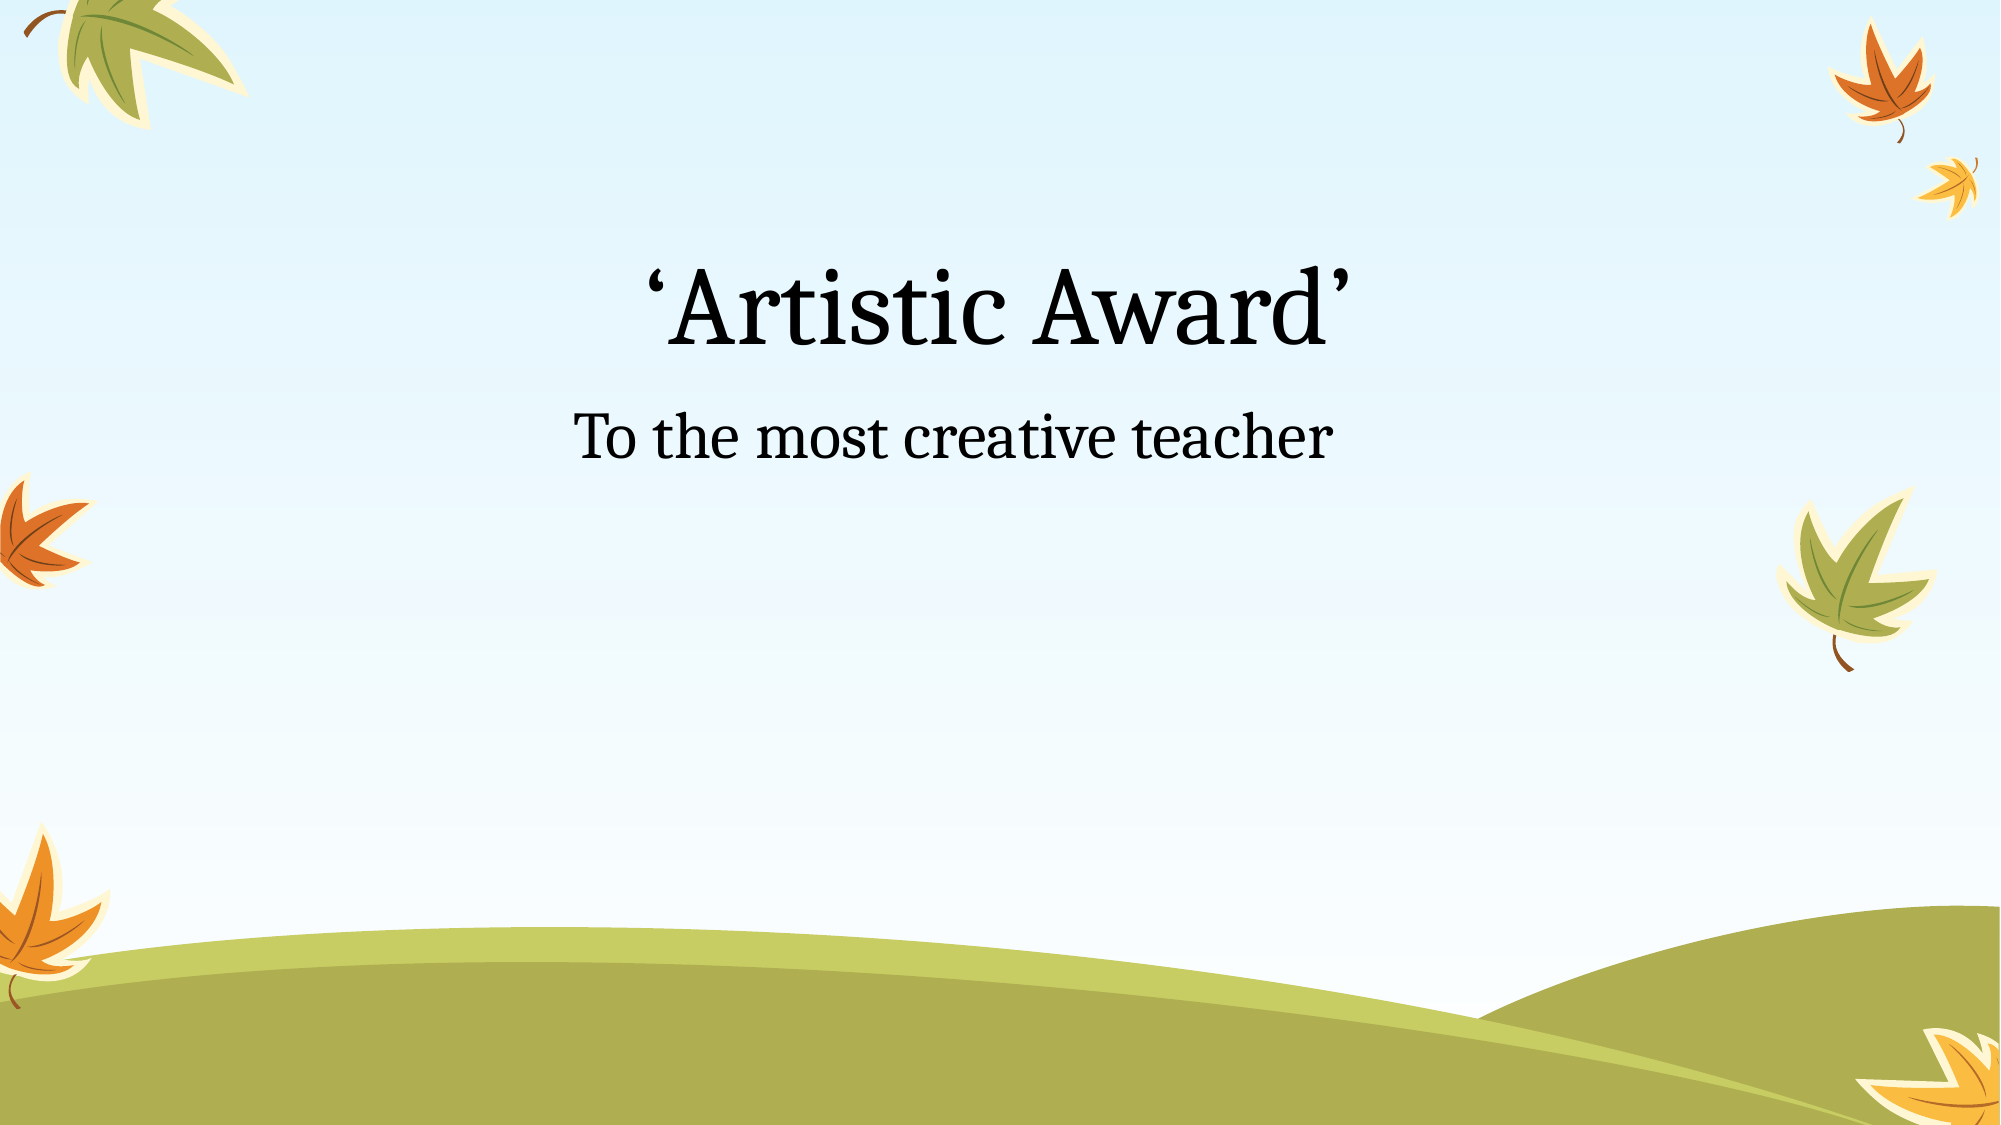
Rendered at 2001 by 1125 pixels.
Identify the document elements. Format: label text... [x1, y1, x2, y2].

text_box To the most creative teacher [558, 384, 1440, 479]
title ‘Artistic Award’ [249, 173, 1749, 377]
